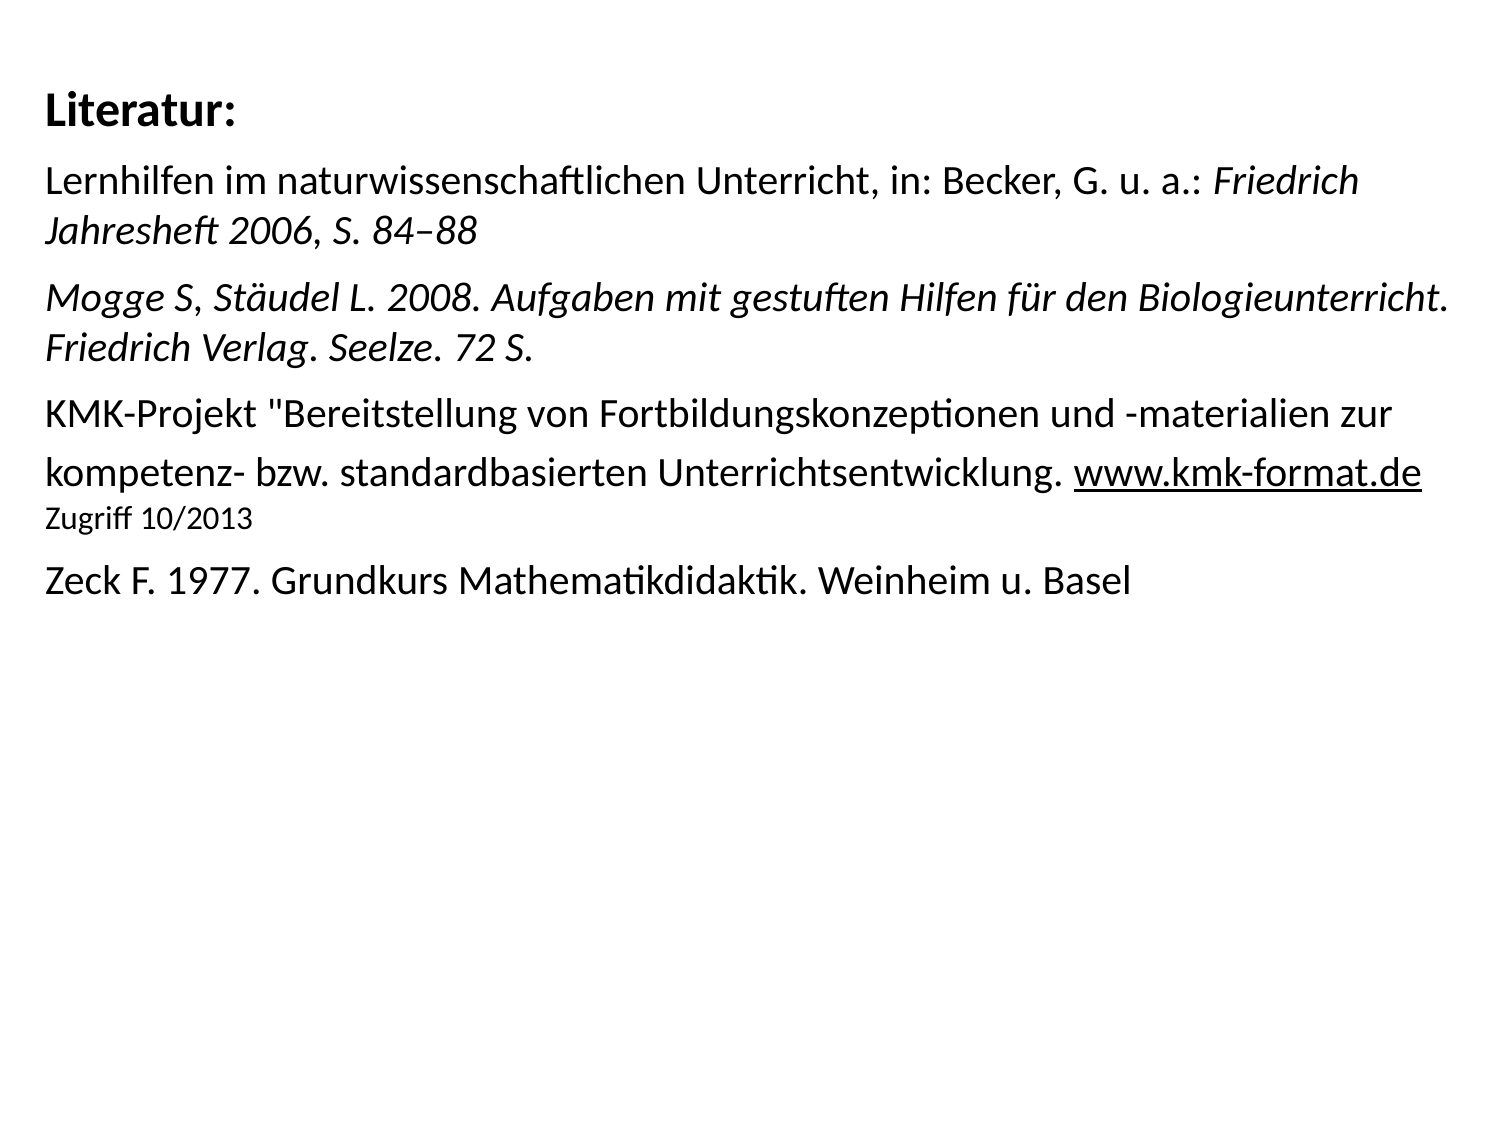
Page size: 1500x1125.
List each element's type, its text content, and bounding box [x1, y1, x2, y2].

text_box Literatur: Lernhilfen im naturwissenschaftlichen Unterricht, in: Becker, G. u. a.: Friedrich Jahresheft 2006, S. 84–88 Mogge S, Stäudel L. 2008. Aufgaben mit gestuften Hilfen für den Biologieunterricht. Friedrich Verlag. Seelze. 72 S. KMK-Projekt "Bereitstellung von Fortbildungskonzeptionen und -materialien zur kompetenz- bzw. standardbasierten Unterrichtsentwicklung. www.kmk-format.de Zugriff 10/2013 Zeck F. 1977. Grundkurs Mathematikdidaktik. Weinheim u. Basel [30, 68, 1500, 727]
